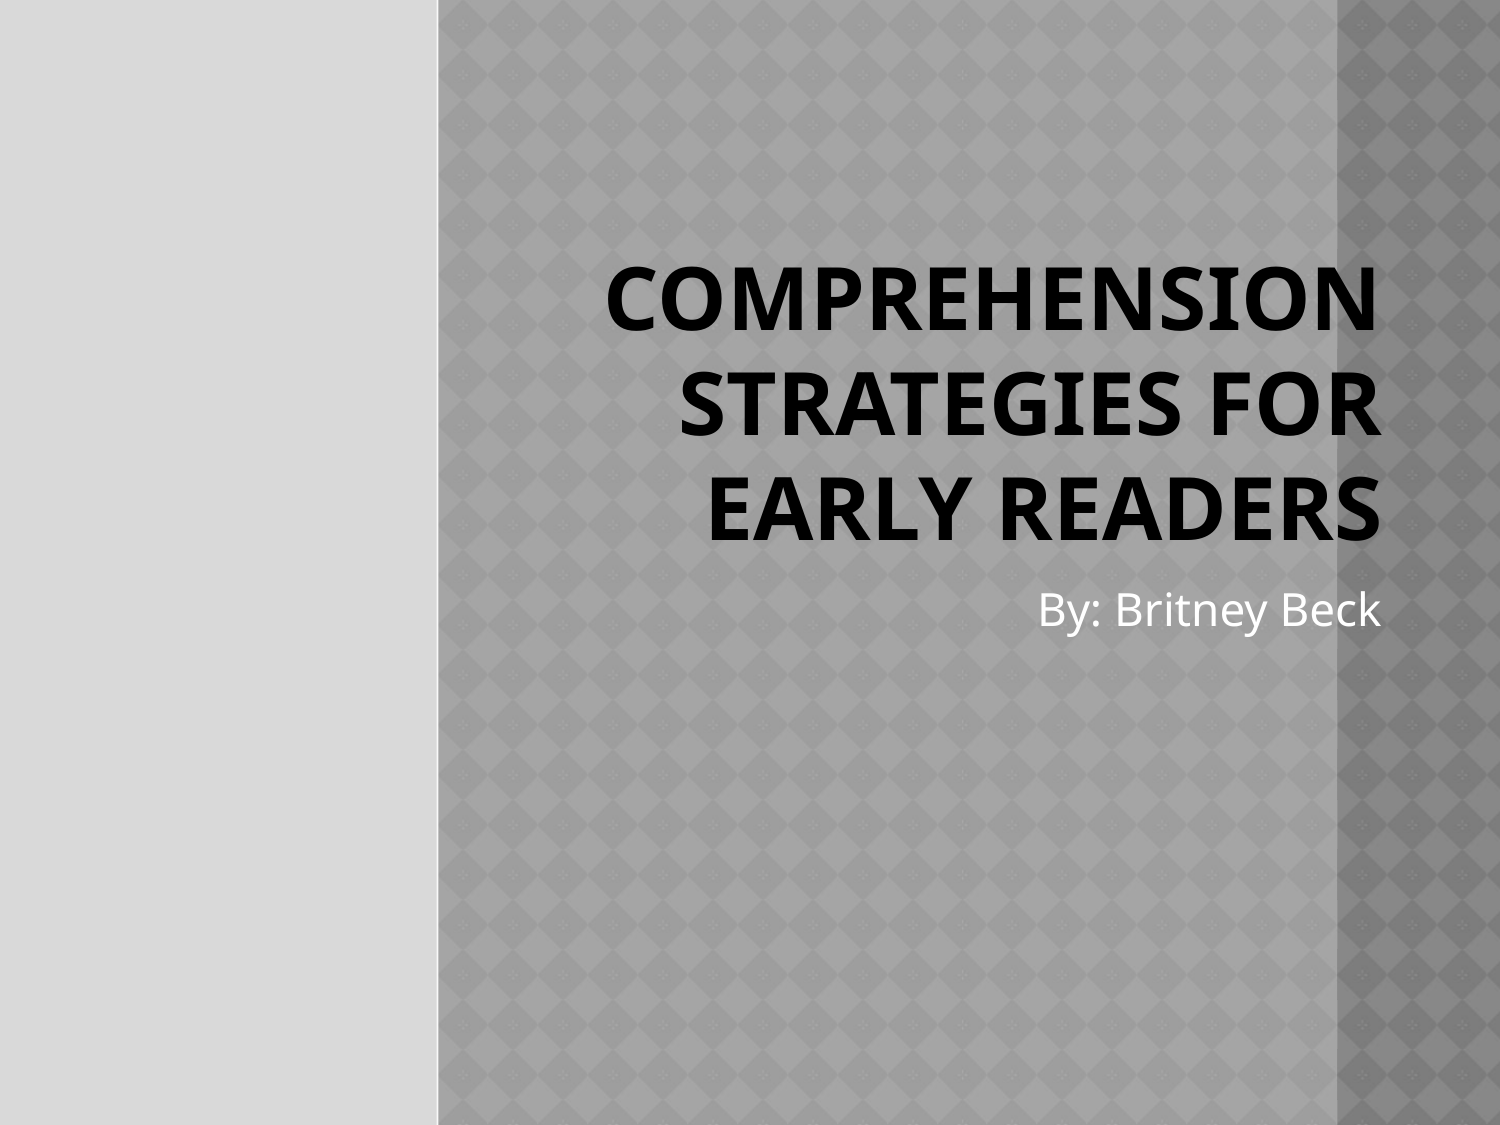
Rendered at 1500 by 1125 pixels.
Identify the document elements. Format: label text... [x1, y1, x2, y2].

subtitle By: Britney Beck [550, 580, 1390, 762]
title Comprehension Strategies for Early Readers [552, 87, 1390, 558]
